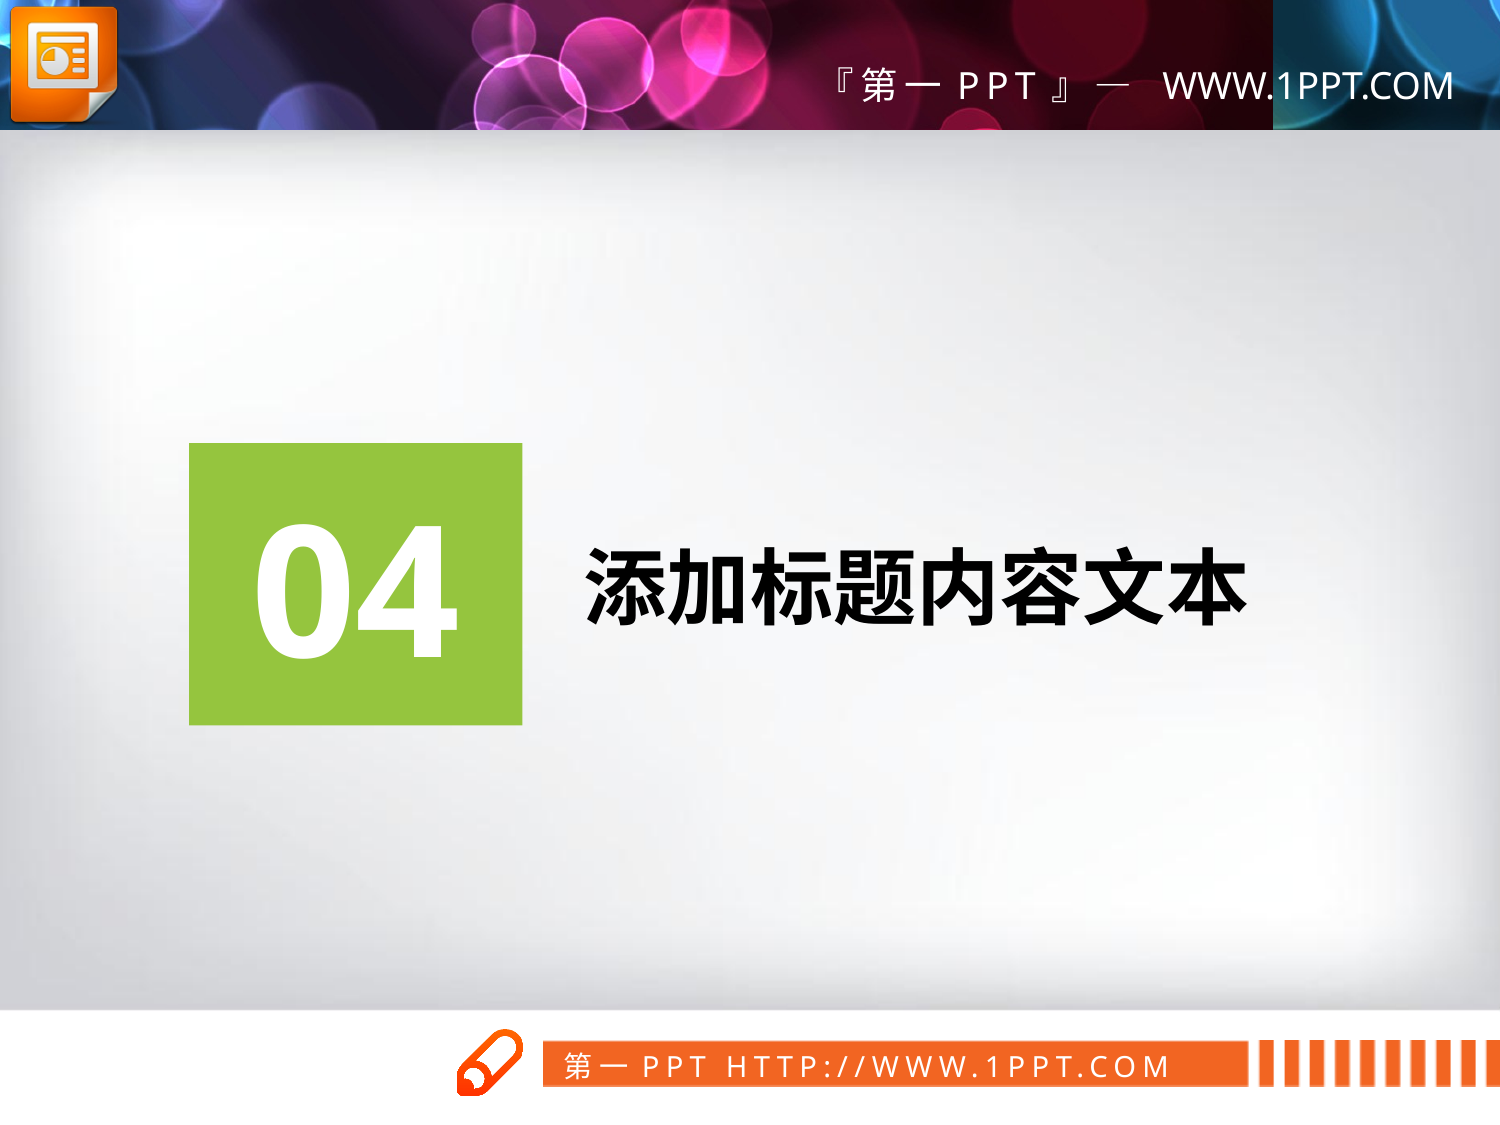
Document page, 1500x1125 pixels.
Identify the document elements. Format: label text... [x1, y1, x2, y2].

picture [543, 1040, 1500, 1087]
text_box 添加标题内容文本 [569, 527, 1265, 643]
text_box 04 [187, 441, 525, 728]
picture [0, 0, 1500, 1012]
